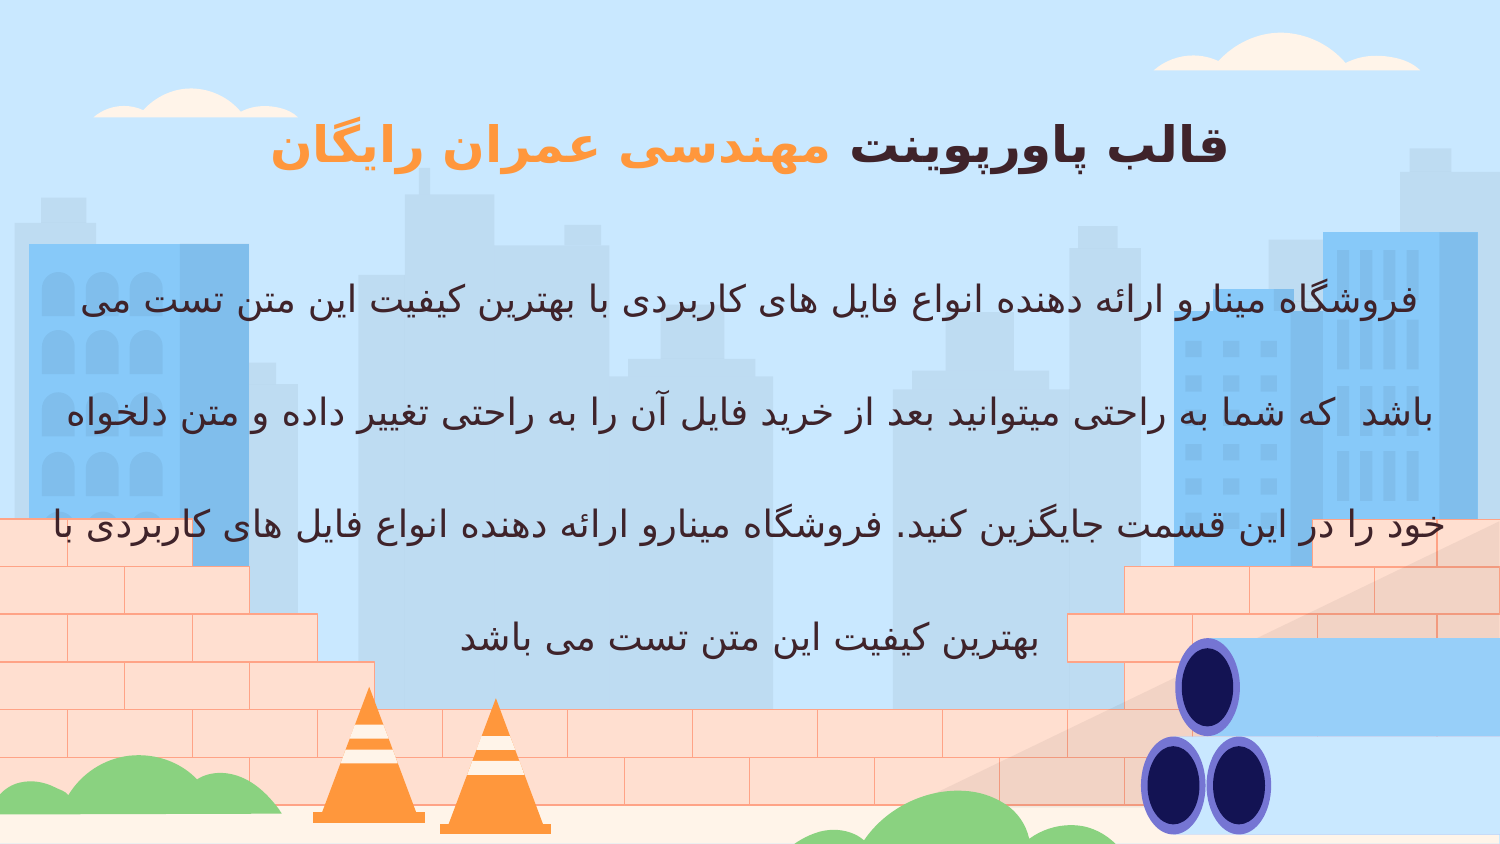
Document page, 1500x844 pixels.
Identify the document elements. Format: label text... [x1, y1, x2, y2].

text_box قالب پاورپوینت مهندسی عمران رایگان [0, 75, 1500, 180]
text_box فروشگاه مینارو ارائه دهنده انواع فایل های کاربردی با بهترین کیفیت این متن تست می باشد که شما به راحتی میتوانید بعد از خرید فایل آن را به راحتی تغییر داده و متن دلخواه خود را در این قسمت جایگزین کنید. فروشگاه مینارو ارائه دهنده انواع فایل های کاربردی با بهترین کیفیت این متن تست می باشد [27, 200, 1473, 665]
